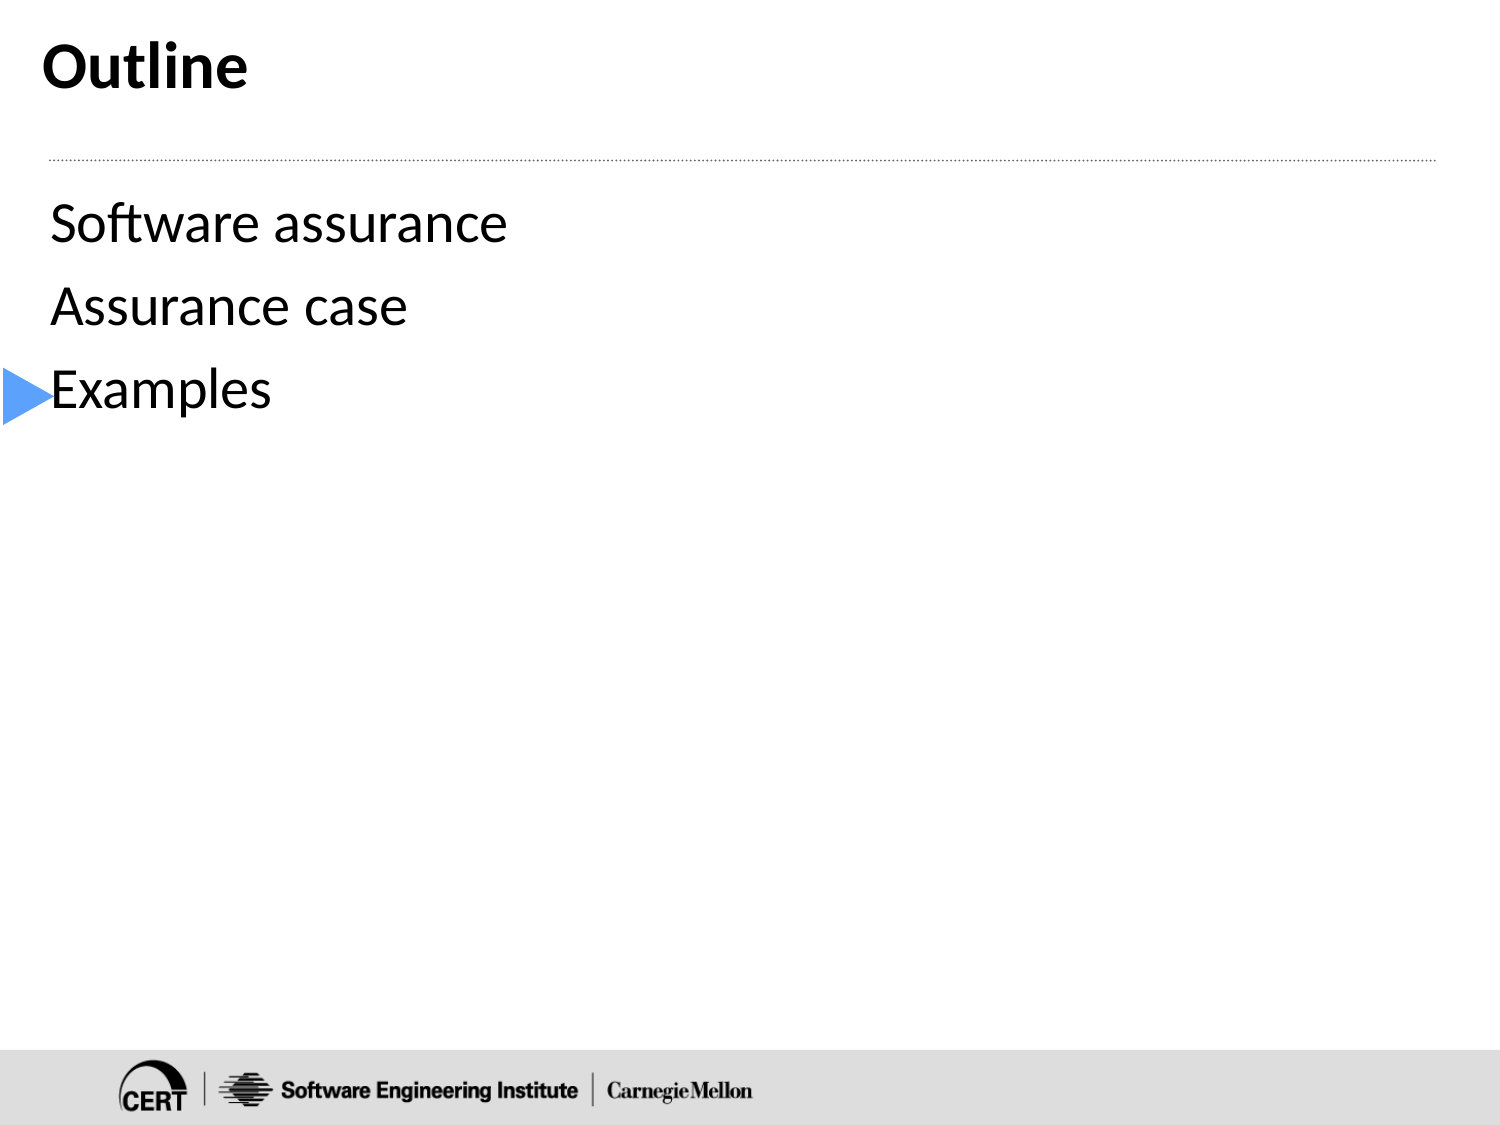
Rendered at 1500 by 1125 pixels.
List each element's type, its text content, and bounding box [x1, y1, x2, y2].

title Outline [42, 37, 1434, 155]
picture [102, 1056, 765, 1117]
list Software assurance Assurance case Examples [49, 187, 1438, 1001]
text_box [3, 367, 55, 425]
